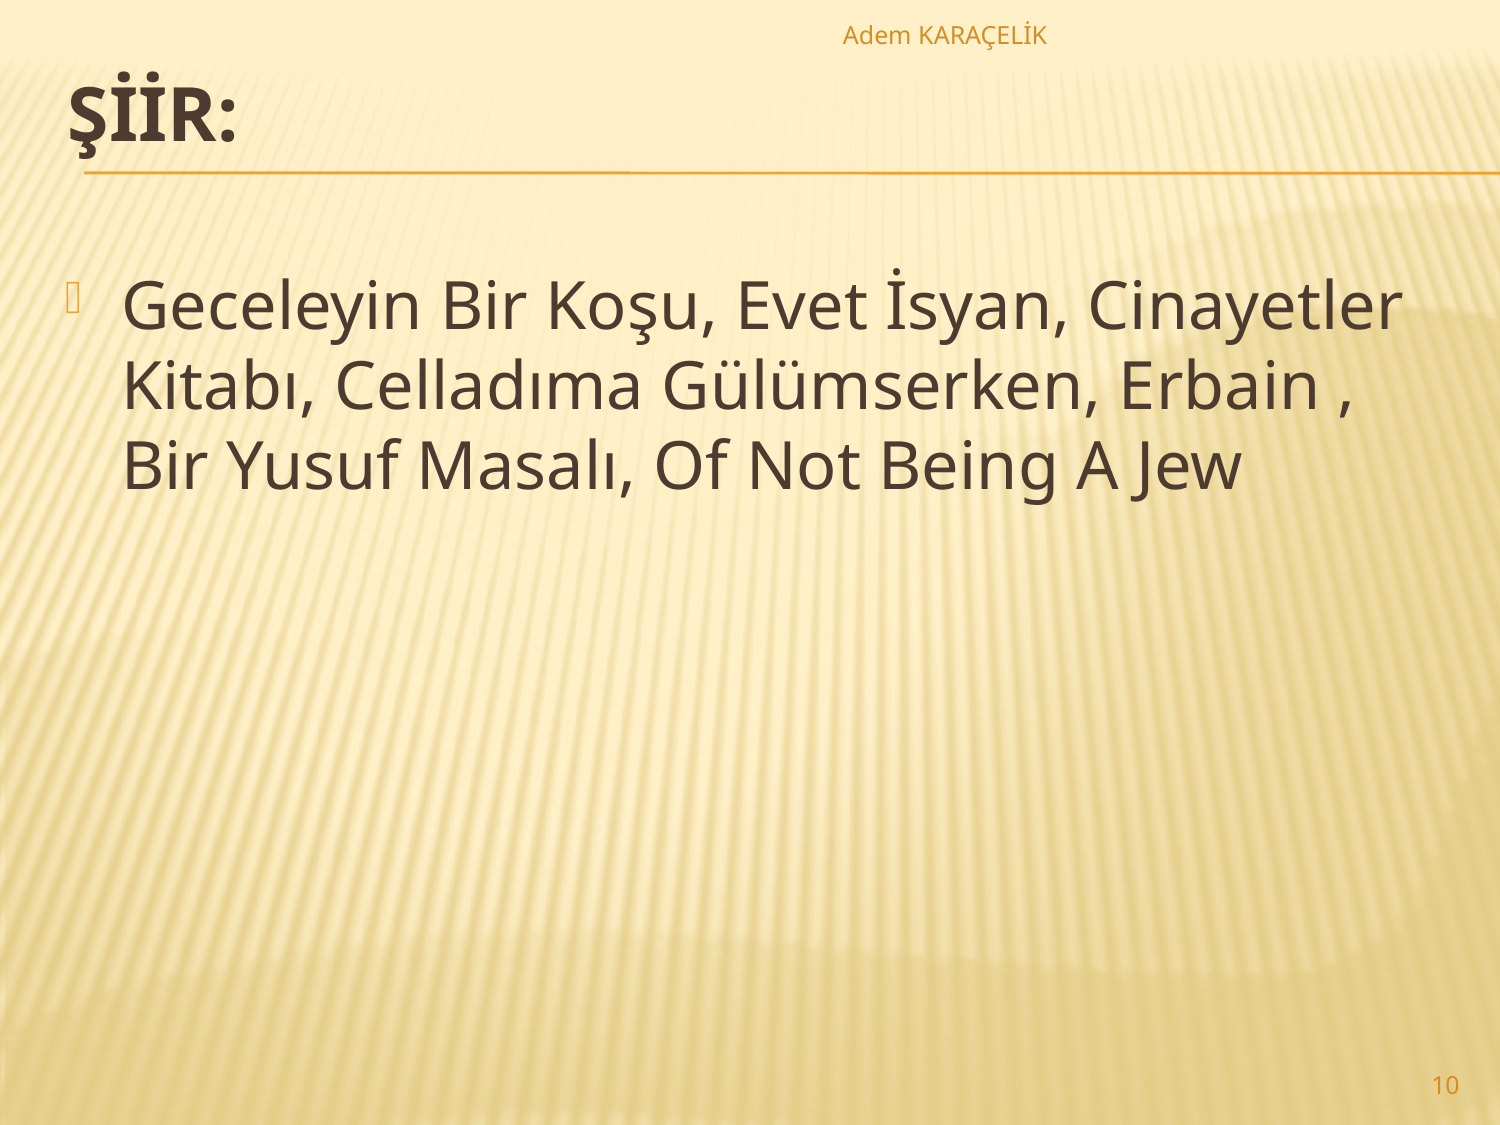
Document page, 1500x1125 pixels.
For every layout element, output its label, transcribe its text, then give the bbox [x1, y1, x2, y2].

footer Adem KARAÇELİK [587, 12, 1063, 60]
slide_number 10 [1350, 1061, 1475, 1103]
list Geceleyin Bir Koşu, Evet İsyan, Cinayetler Kitabı, Celladıma Gülümserken, Erbain , Bir Yusuf Masalı, Of Not Being A Jew [49, 254, 1476, 998]
title Şİİr: [53, 42, 1479, 181]
